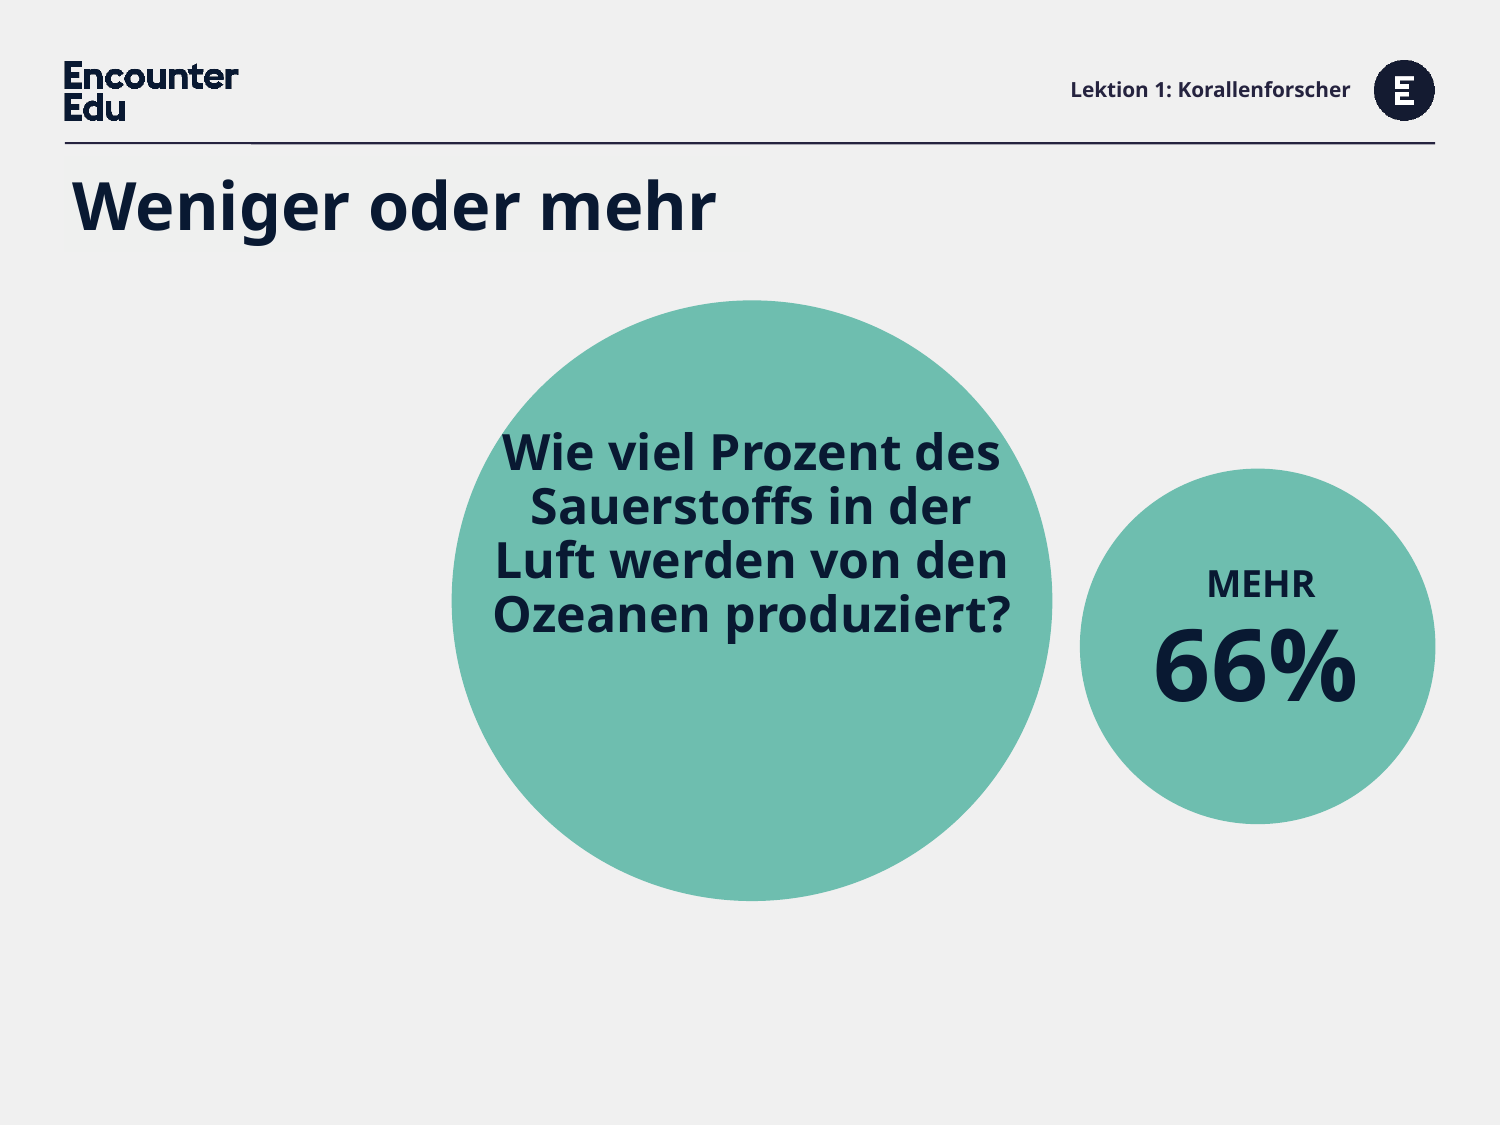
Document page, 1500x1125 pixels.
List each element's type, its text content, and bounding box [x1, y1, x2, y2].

picture [60, 59, 243, 122]
list Wie viel Prozent des Sauerstoffs in der Luft werden von den Ozeanen produziert? [482, 419, 1021, 602]
list 66% [1097, 655, 1415, 790]
title Lektion 1: Korallenforscher [749, 67, 1359, 114]
picture [1372, 58, 1436, 122]
text_box Weniger oder mehr [64, 156, 750, 252]
text_box MEHR [1083, 516, 1439, 655]
